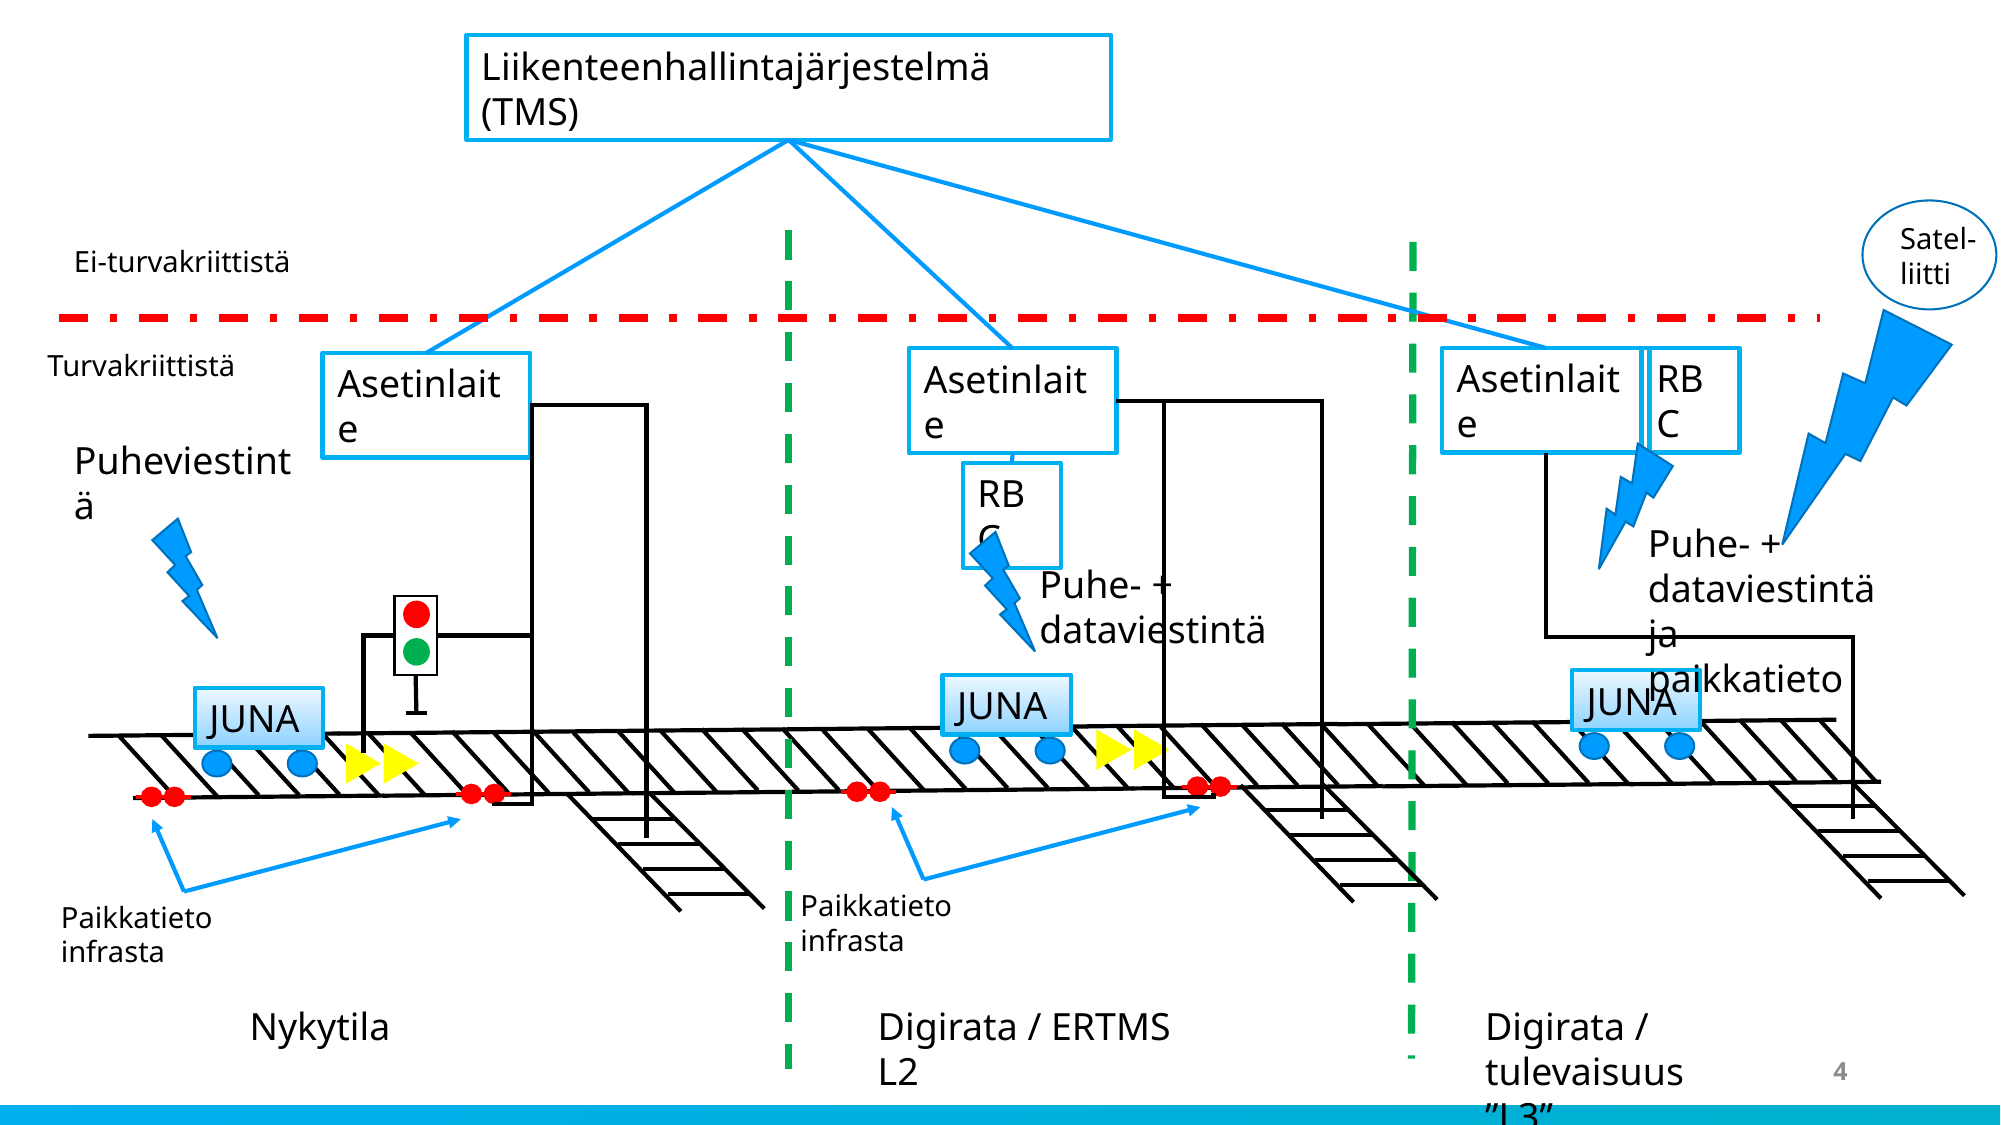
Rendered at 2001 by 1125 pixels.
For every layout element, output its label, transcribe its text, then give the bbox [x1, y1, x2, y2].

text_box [891, 807, 923, 880]
text_box Paikkatieto infrasta [46, 891, 323, 977]
text_box [968, 530, 1024, 642]
text_box Liikenteenhallintajärjestelmä (TMS) [466, 35, 1111, 95]
text_box Paikkatieto infrasta [789, 879, 1062, 965]
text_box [455, 784, 494, 804]
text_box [1323, 719, 1411, 784]
text_box [1634, 441, 1666, 460]
text_box Puheviestintä [59, 429, 317, 535]
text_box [841, 782, 897, 801]
text_box [1801, 308, 1954, 460]
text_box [1768, 780, 1965, 899]
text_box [567, 793, 765, 912]
text_box Asetinlaite [908, 348, 1117, 454]
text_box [152, 819, 183, 892]
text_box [1240, 784, 1438, 903]
text_box Asetinlaite [322, 352, 531, 458]
text_box [1886, 298, 1973, 311]
text_box Digirata / ERTMS L2 [863, 995, 1234, 1101]
text_box Digirata / tulevaisuus ”L3” [1470, 995, 1863, 1125]
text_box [1414, 719, 1881, 798]
text_box Ei-turvakriittistä [59, 236, 317, 286]
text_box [789, 719, 1116, 798]
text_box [194, 687, 323, 777]
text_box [530, 383, 647, 839]
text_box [135, 787, 191, 807]
text_box [150, 535, 219, 639]
text_box [1861, 199, 1975, 297]
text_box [345, 743, 419, 784]
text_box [647, 719, 788, 798]
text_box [923, 807, 1201, 880]
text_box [494, 383, 531, 804]
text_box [394, 595, 437, 713]
text_box RBC [962, 462, 1061, 568]
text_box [88, 719, 494, 798]
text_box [436, 383, 494, 636]
text_box Asetinlaite [1441, 347, 1641, 453]
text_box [788, 95, 1546, 318]
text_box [788, 319, 1546, 348]
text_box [426, 95, 788, 318]
text_box Puhe- + dataviestintä [1024, 553, 1116, 658]
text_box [363, 635, 395, 754]
text_box Satel-liitti [1885, 213, 1999, 298]
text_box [426, 319, 788, 353]
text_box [1096, 729, 1116, 770]
text_box RBC [1641, 347, 1740, 453]
text_box Nykytila [234, 995, 531, 1056]
text_box Turvakriittistä [32, 339, 290, 390]
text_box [1116, 378, 1323, 820]
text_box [942, 674, 1071, 764]
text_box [183, 819, 461, 892]
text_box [1494, 460, 1905, 768]
